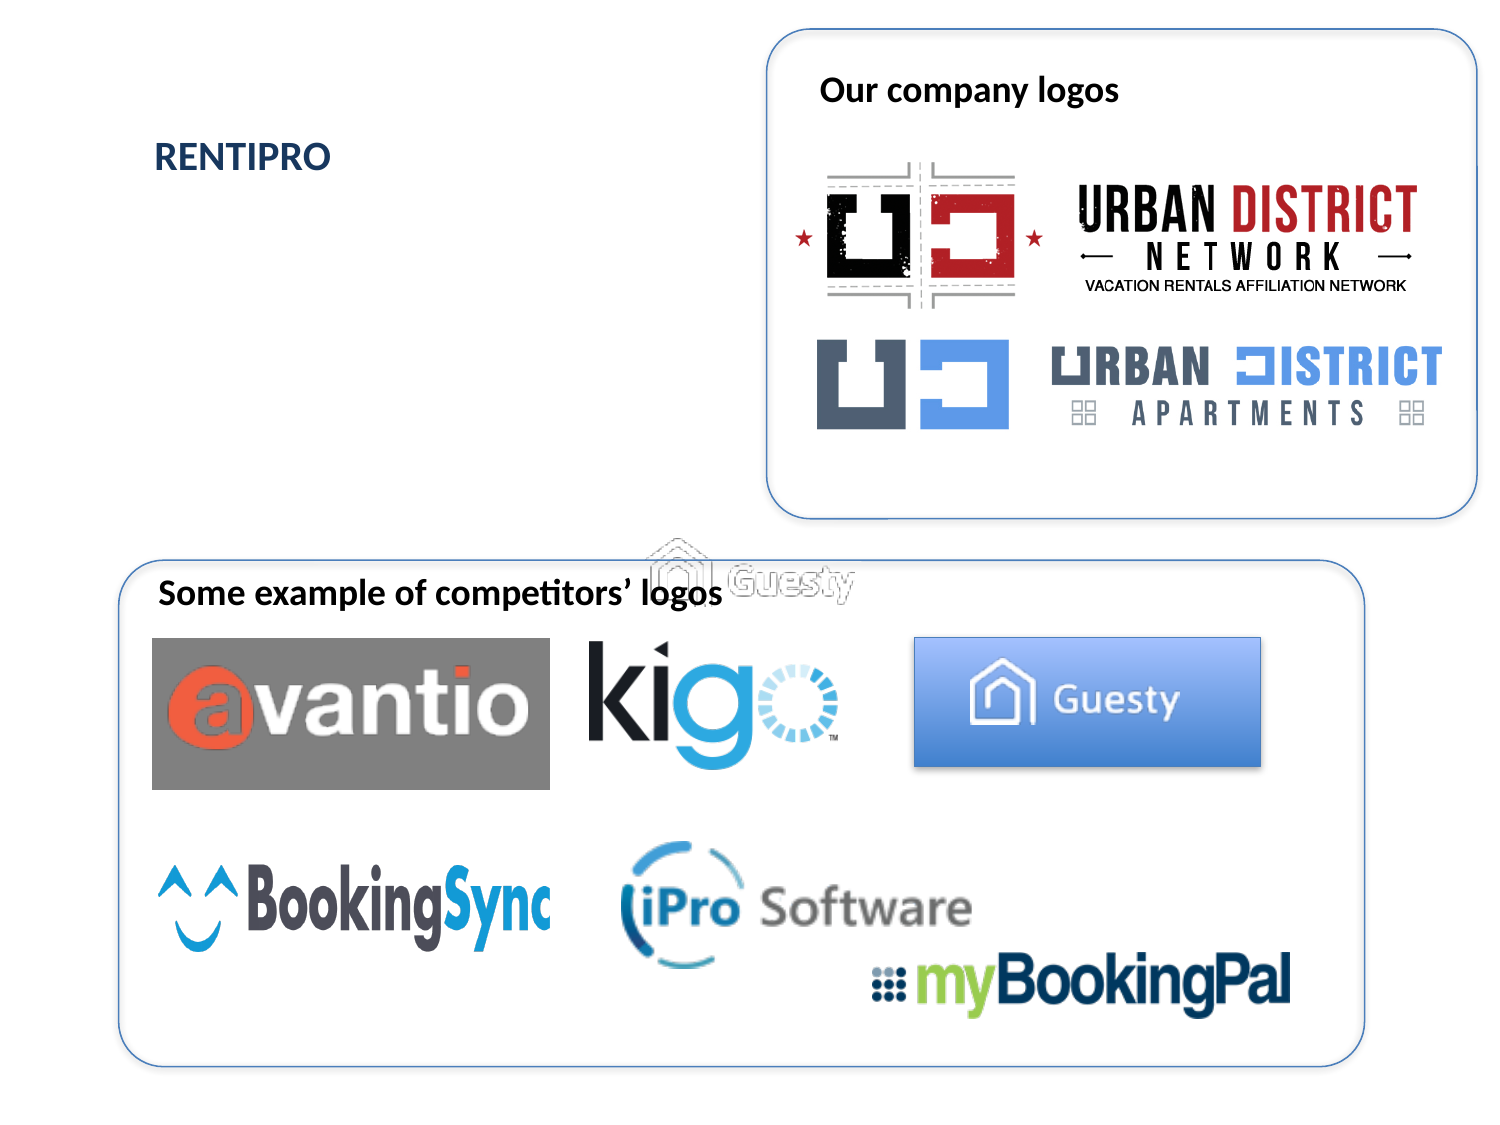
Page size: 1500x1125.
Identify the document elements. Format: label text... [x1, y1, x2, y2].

text_box Our company logos [805, 58, 1135, 118]
text_box [117, 559, 1366, 1068]
picture [970, 637, 1180, 726]
picture [157, 864, 551, 953]
text_box RENTIPRO [139, 120, 698, 231]
picture [589, 620, 843, 790]
picture [645, 518, 855, 607]
text_box [765, 28, 1478, 520]
picture [811, 335, 1449, 439]
picture [621, 841, 1290, 1019]
picture [795, 162, 1418, 310]
picture [151, 637, 551, 790]
